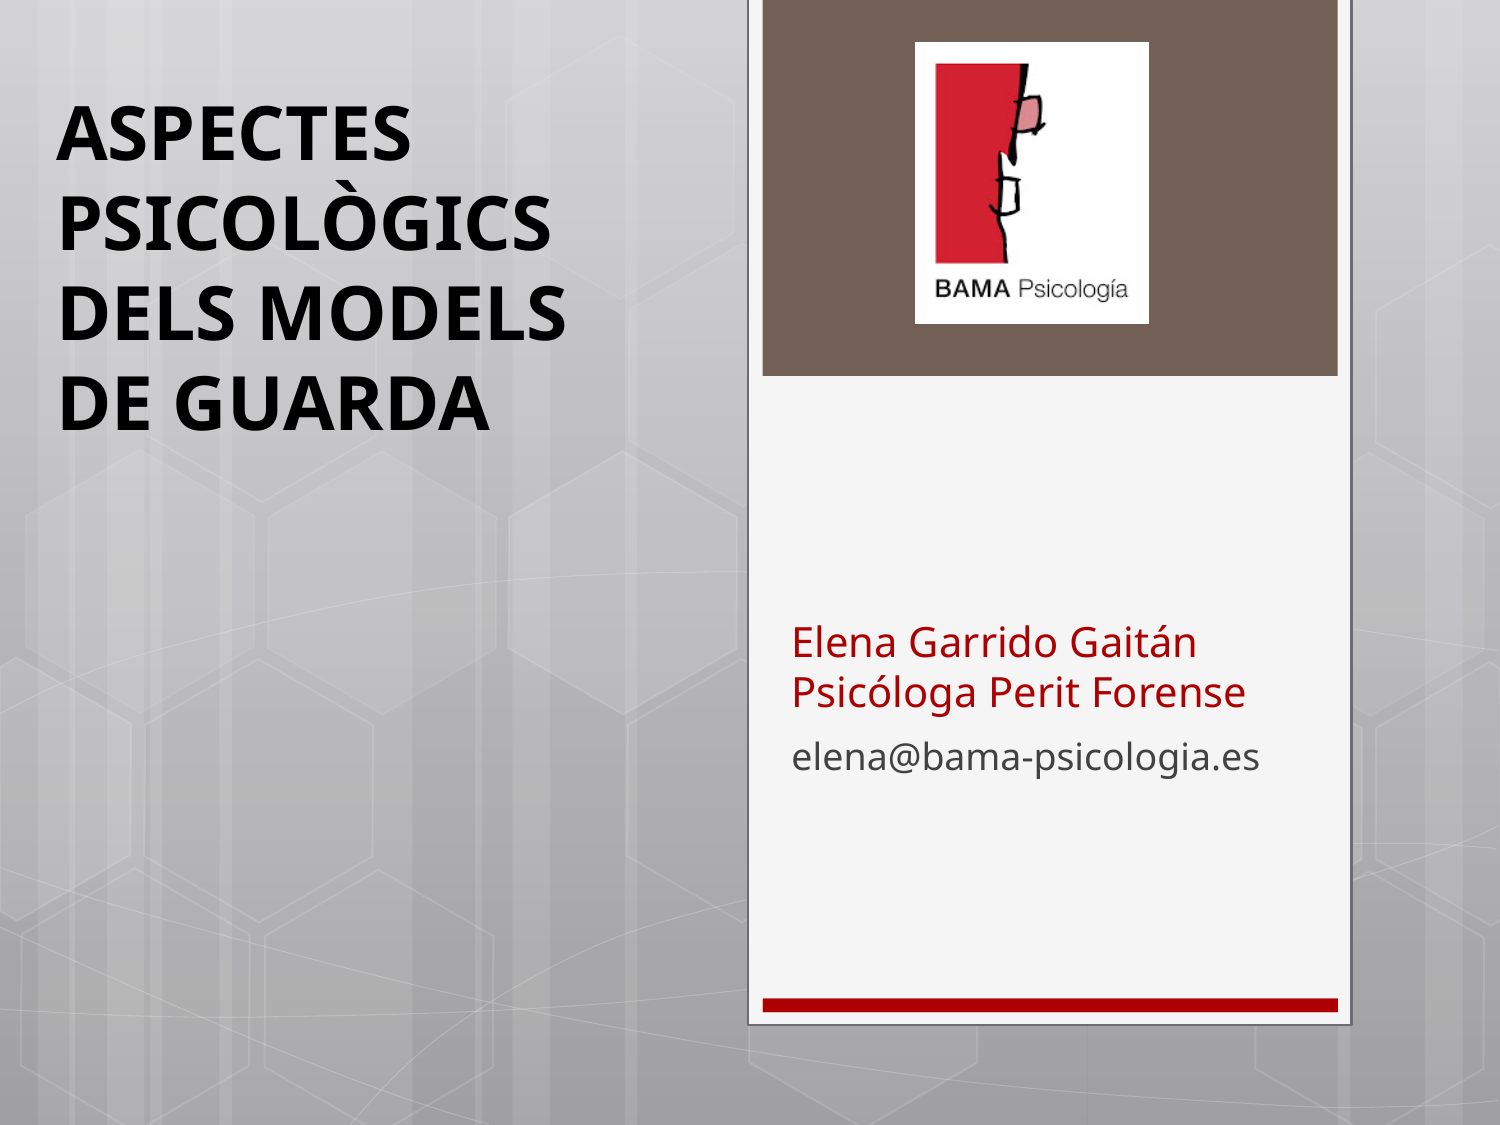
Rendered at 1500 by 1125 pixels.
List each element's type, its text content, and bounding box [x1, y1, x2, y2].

subtitle elena@bama-psicologia.es [776, 725, 1320, 933]
text_box ASPECTES PSICOLÒGICS DELS MODELS DE GUARDA [41, 78, 680, 453]
picture [915, 42, 1149, 324]
title Elena Garrido Gaitán Psicóloga Perit Forense [776, 444, 1320, 724]
